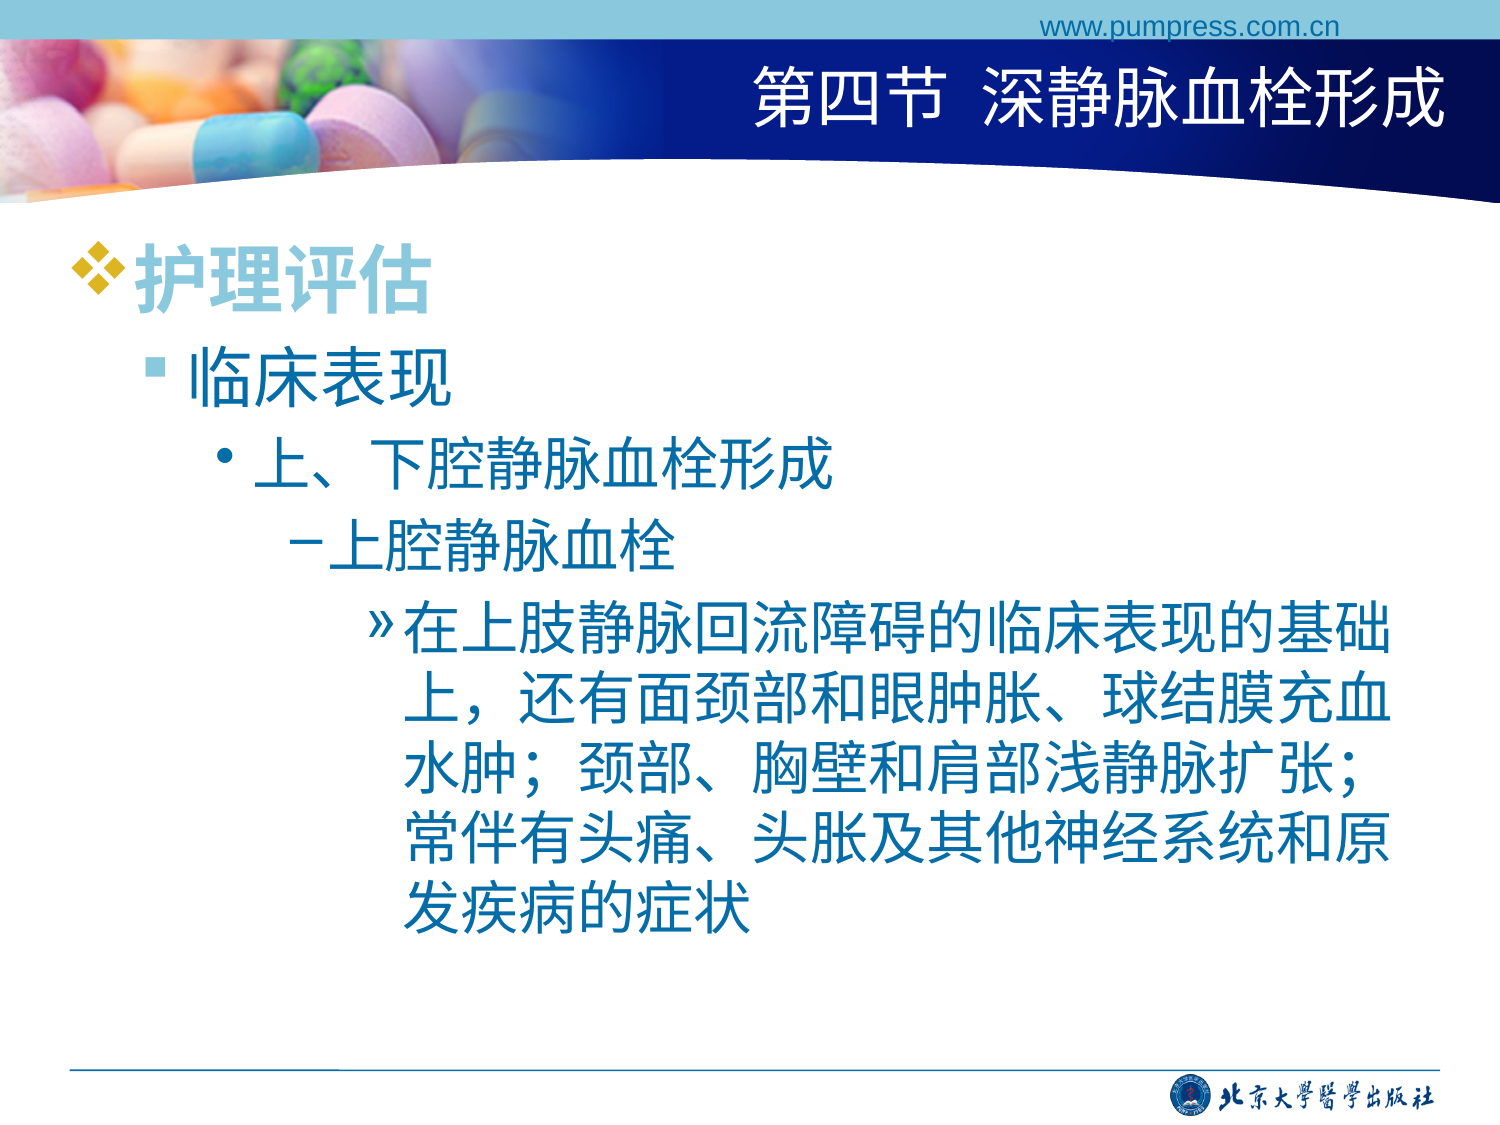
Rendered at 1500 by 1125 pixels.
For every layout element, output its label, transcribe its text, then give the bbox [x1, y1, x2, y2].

list 护理评估 临床表现 上、下腔静脉血栓形成 上腔静脉血栓 在上肢静脉回流障碍的临床表现的基础上，还有面颈部和眼肿胀、球结膜充血水肿；颈部、胸壁和肩部浅静脉扩张；常伴有头痛、头胀及其他神经系统和原发疾病的症状 [49, 224, 1463, 1026]
title 第四节 深静脉血栓形成 [137, 49, 1463, 143]
slide_number www.pumpress.com.cn [1025, 0, 1463, 38]
picture [0, 40, 1500, 203]
picture [1170, 1074, 1436, 1118]
